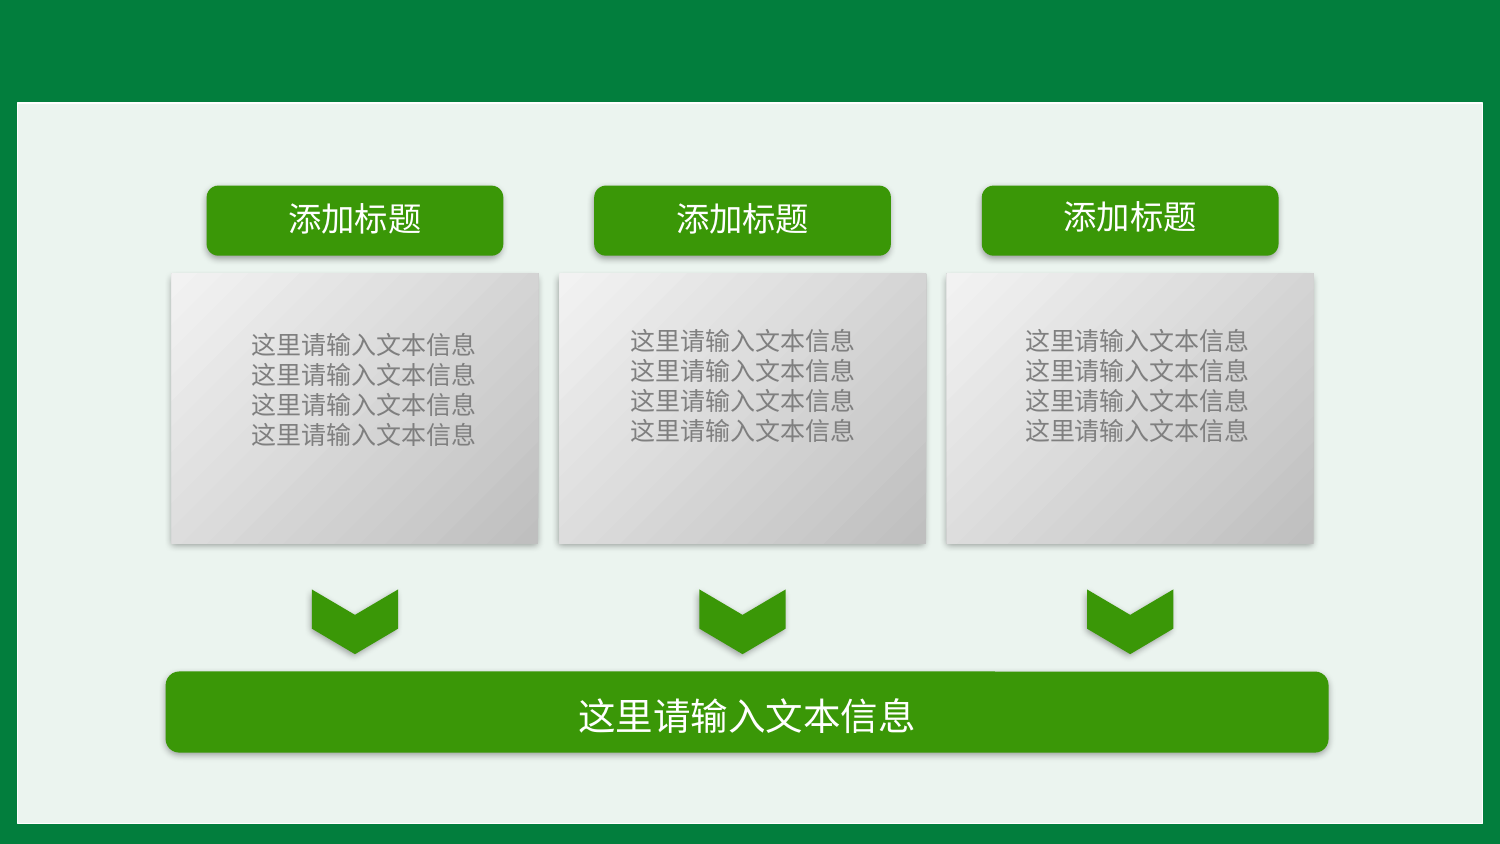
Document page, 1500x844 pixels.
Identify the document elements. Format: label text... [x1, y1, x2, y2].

text_box 这里请输入文本信息 这里请输入文本信息 这里请输入文本信息 这里请输入文本信息 [615, 317, 960, 453]
text_box [206, 185, 504, 256]
text_box [1086, 588, 1175, 655]
text_box [946, 273, 1314, 544]
text_box 添加标题 [610, 190, 875, 246]
text_box [981, 185, 1279, 256]
text_box 添加标题 [998, 189, 1262, 244]
text_box [171, 273, 539, 544]
text_box 这里请输入文本信息 [260, 685, 1234, 746]
text_box [698, 588, 787, 655]
text_box 这里请输入文本信息 这里请输入文本信息 这里请输入文本信息 这里请输入文本信息 [1010, 317, 1341, 453]
text_box 添加标题 [223, 190, 487, 246]
text_box [136, 155, 1351, 578]
text_box [164, 670, 1330, 754]
text_box [594, 185, 891, 256]
text_box 这里请输入文本信息 这里请输入文本信息 这里请输入文本信息 这里请输入文本信息 [236, 322, 564, 458]
text_box [558, 273, 927, 544]
text_box [311, 588, 399, 655]
